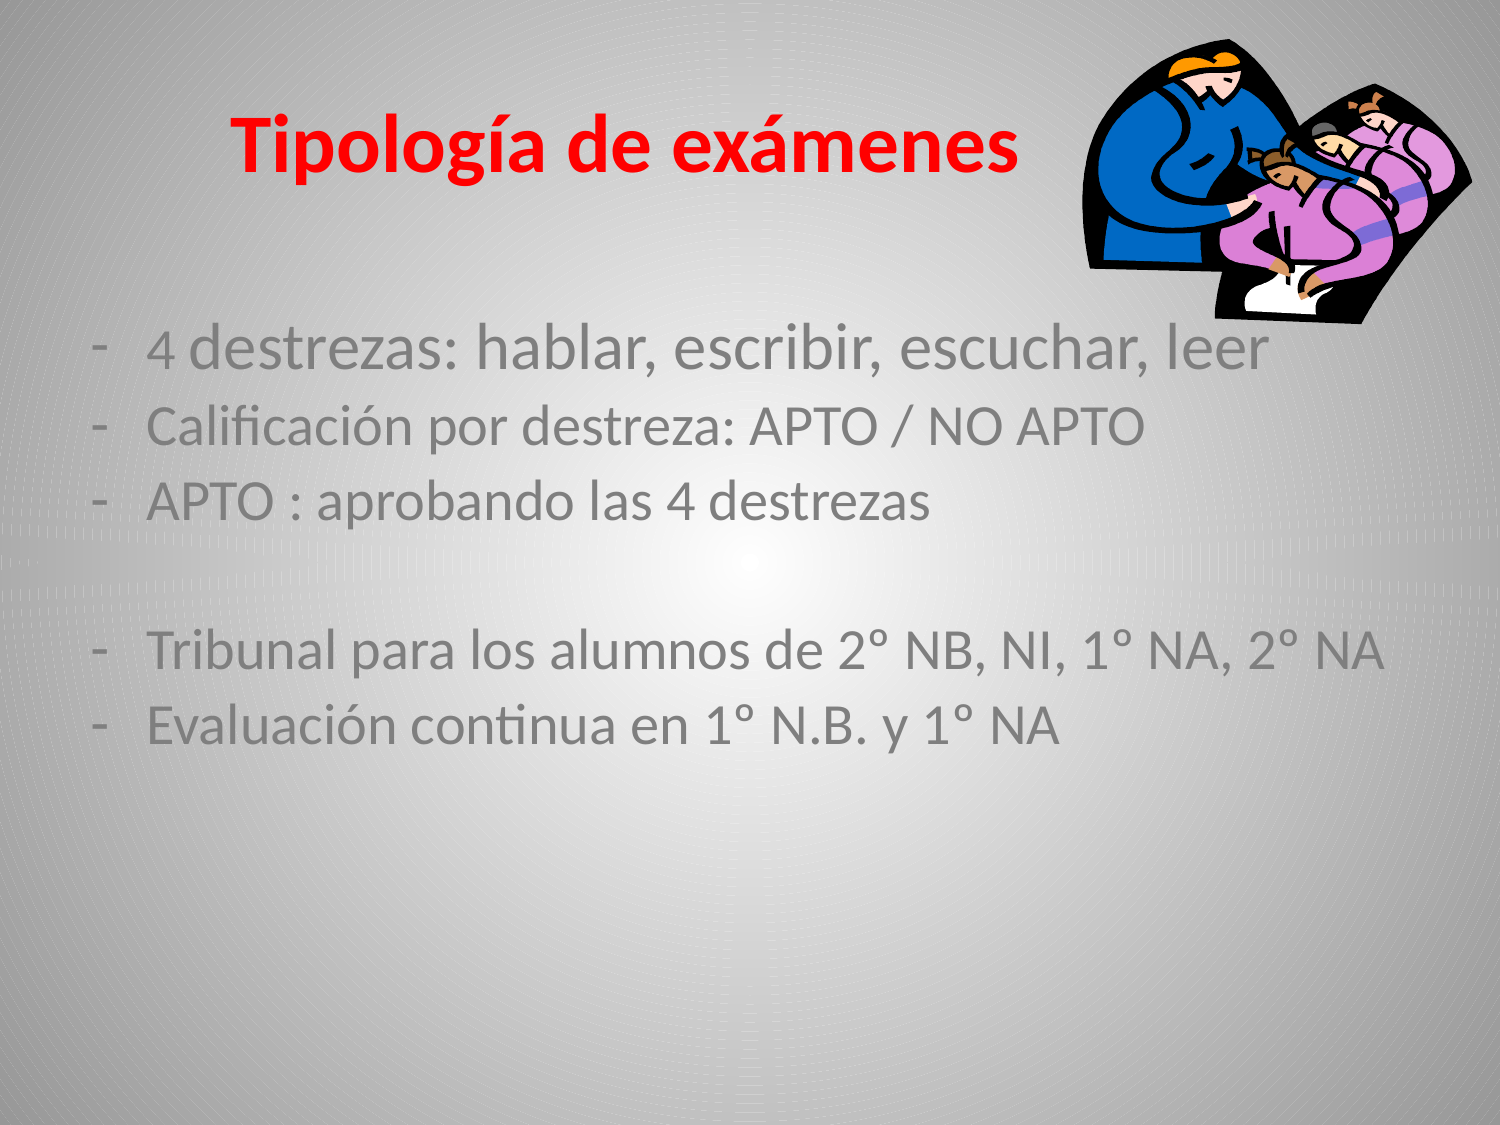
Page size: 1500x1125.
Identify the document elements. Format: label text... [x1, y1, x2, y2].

title Tipología de exámenes [74, 44, 1070, 210]
list 4 destrezas: hablar, escribir, escuchar, leer Calificación por destreza: APTO / NO APTO APTO : aprobando las 4 destrezas Tribunal para los alumnos de 2º NB, NI, 1º NA, 2º NA Evaluación continua en 1º N.B. y 1º NA [74, 210, 1426, 1006]
picture [1077, 34, 1477, 329]
